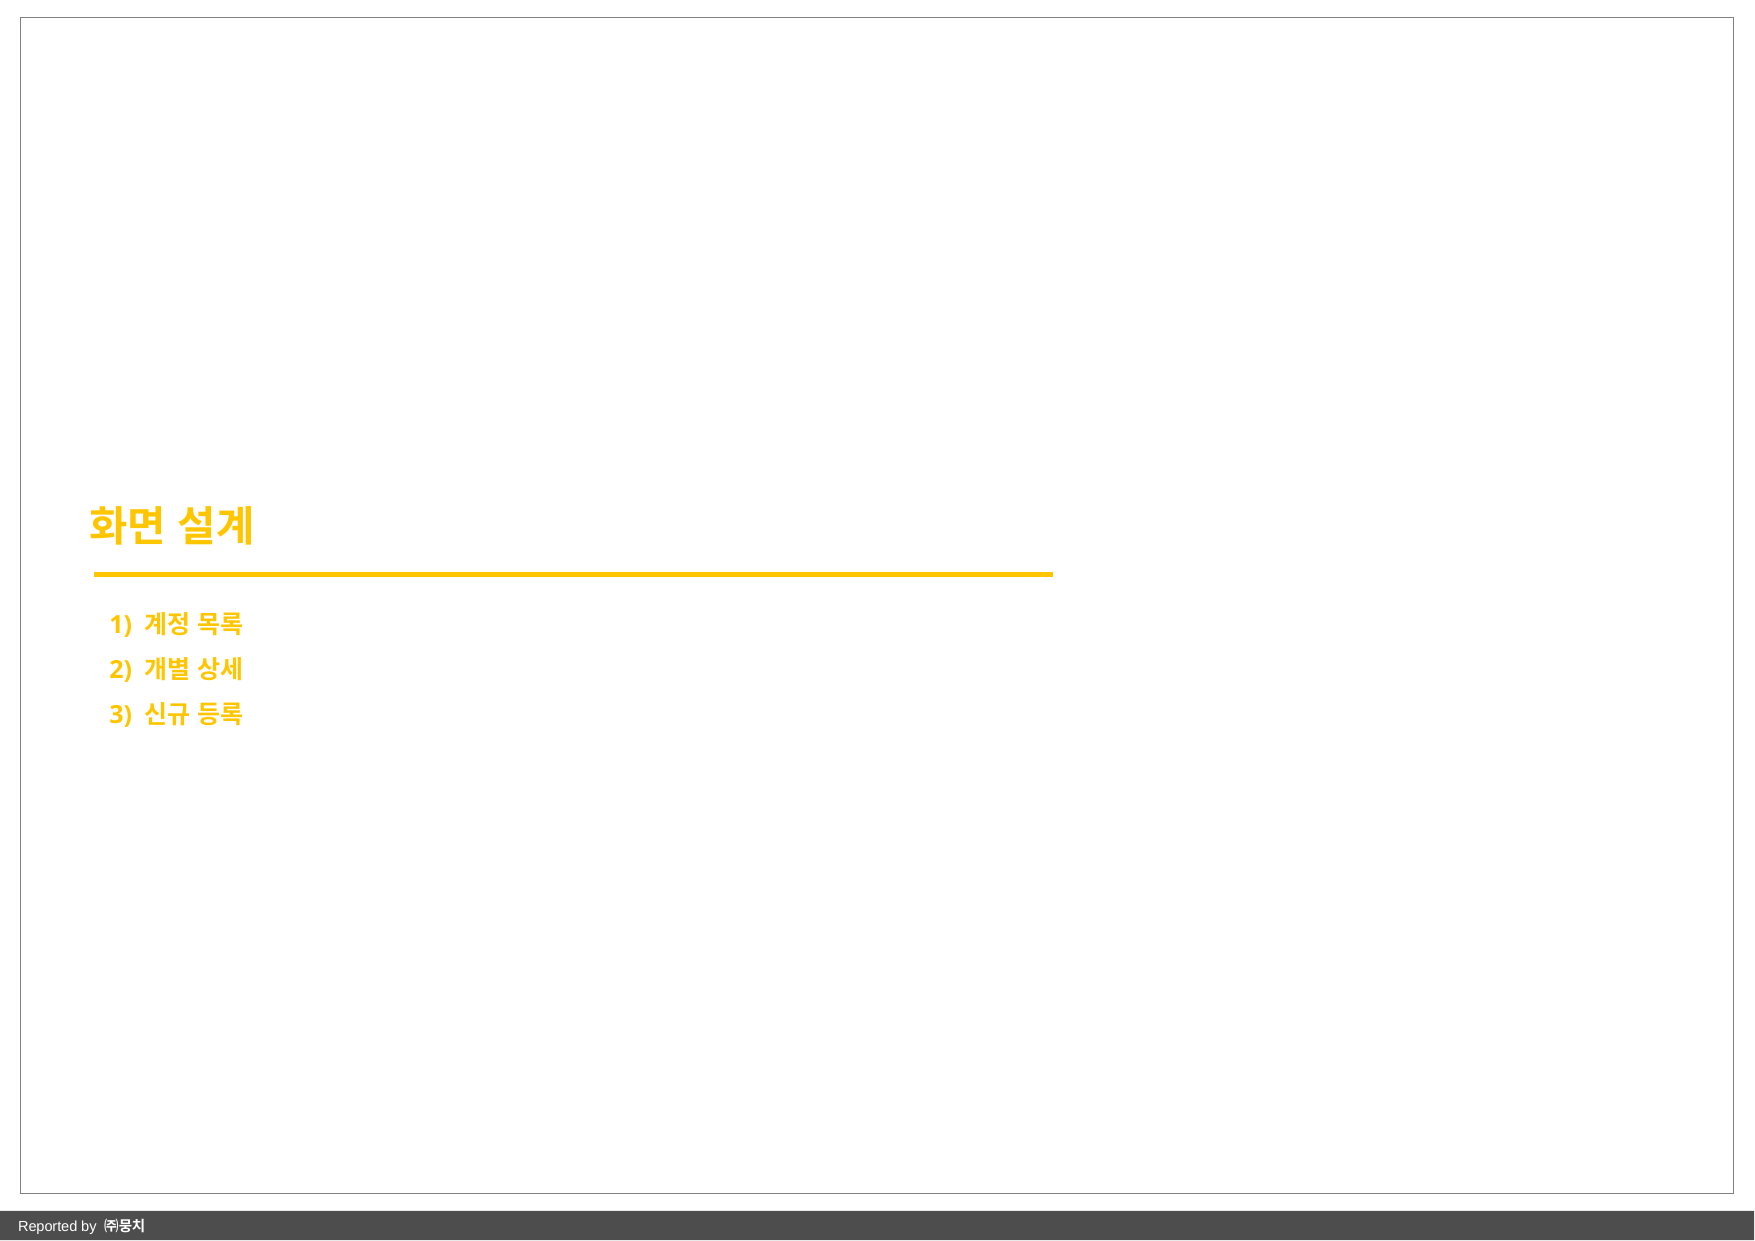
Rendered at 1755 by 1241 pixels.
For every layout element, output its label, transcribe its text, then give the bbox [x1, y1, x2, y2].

text_box 화면 설계 [74, 466, 1053, 584]
text_box 1) 계정 목록 2) 개별 상세 3) 신규 등록 [94, 583, 1734, 739]
